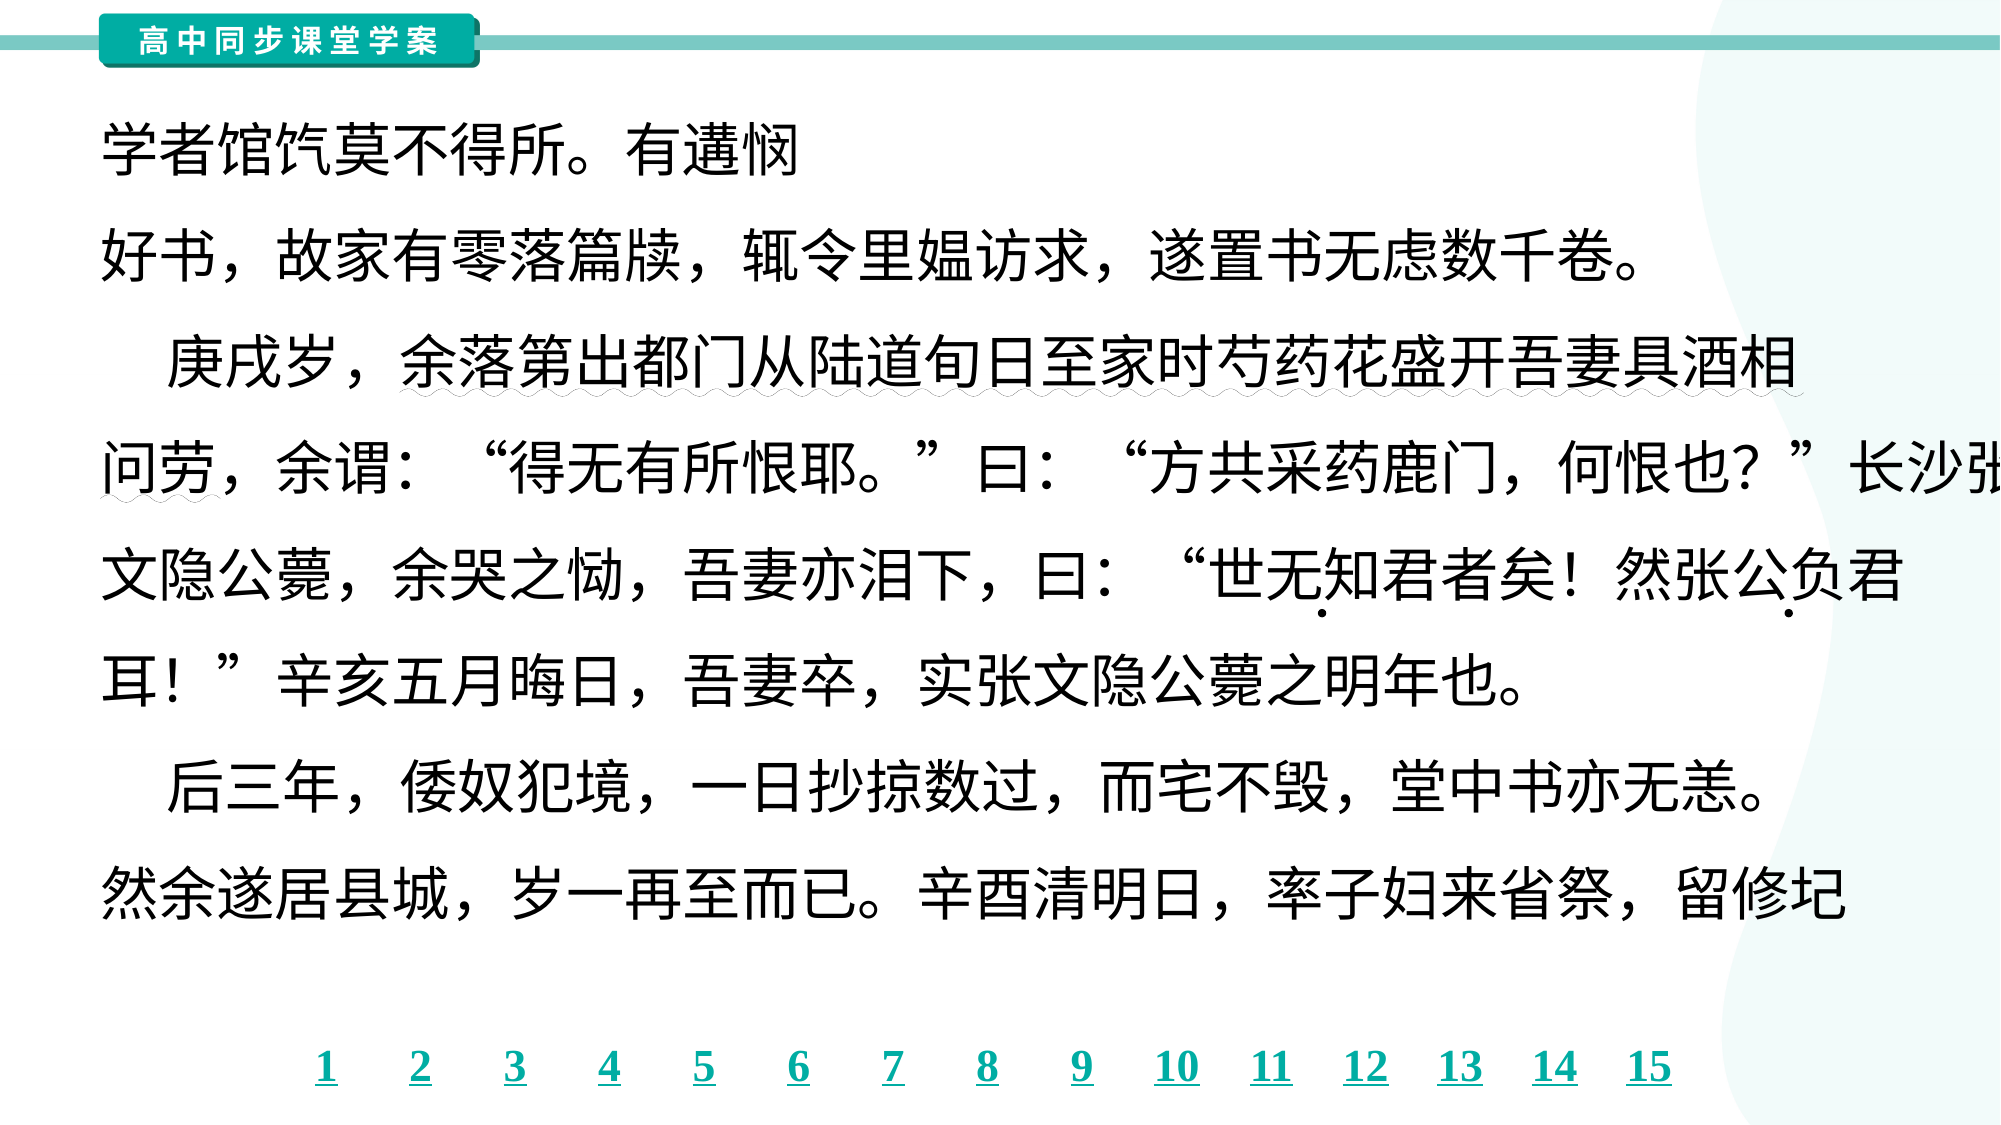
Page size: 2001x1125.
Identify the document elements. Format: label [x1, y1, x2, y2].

picture [0, 0, 2000, 1125]
text_box [1317, 608, 1327, 618]
text_box [1784, 608, 1793, 618]
